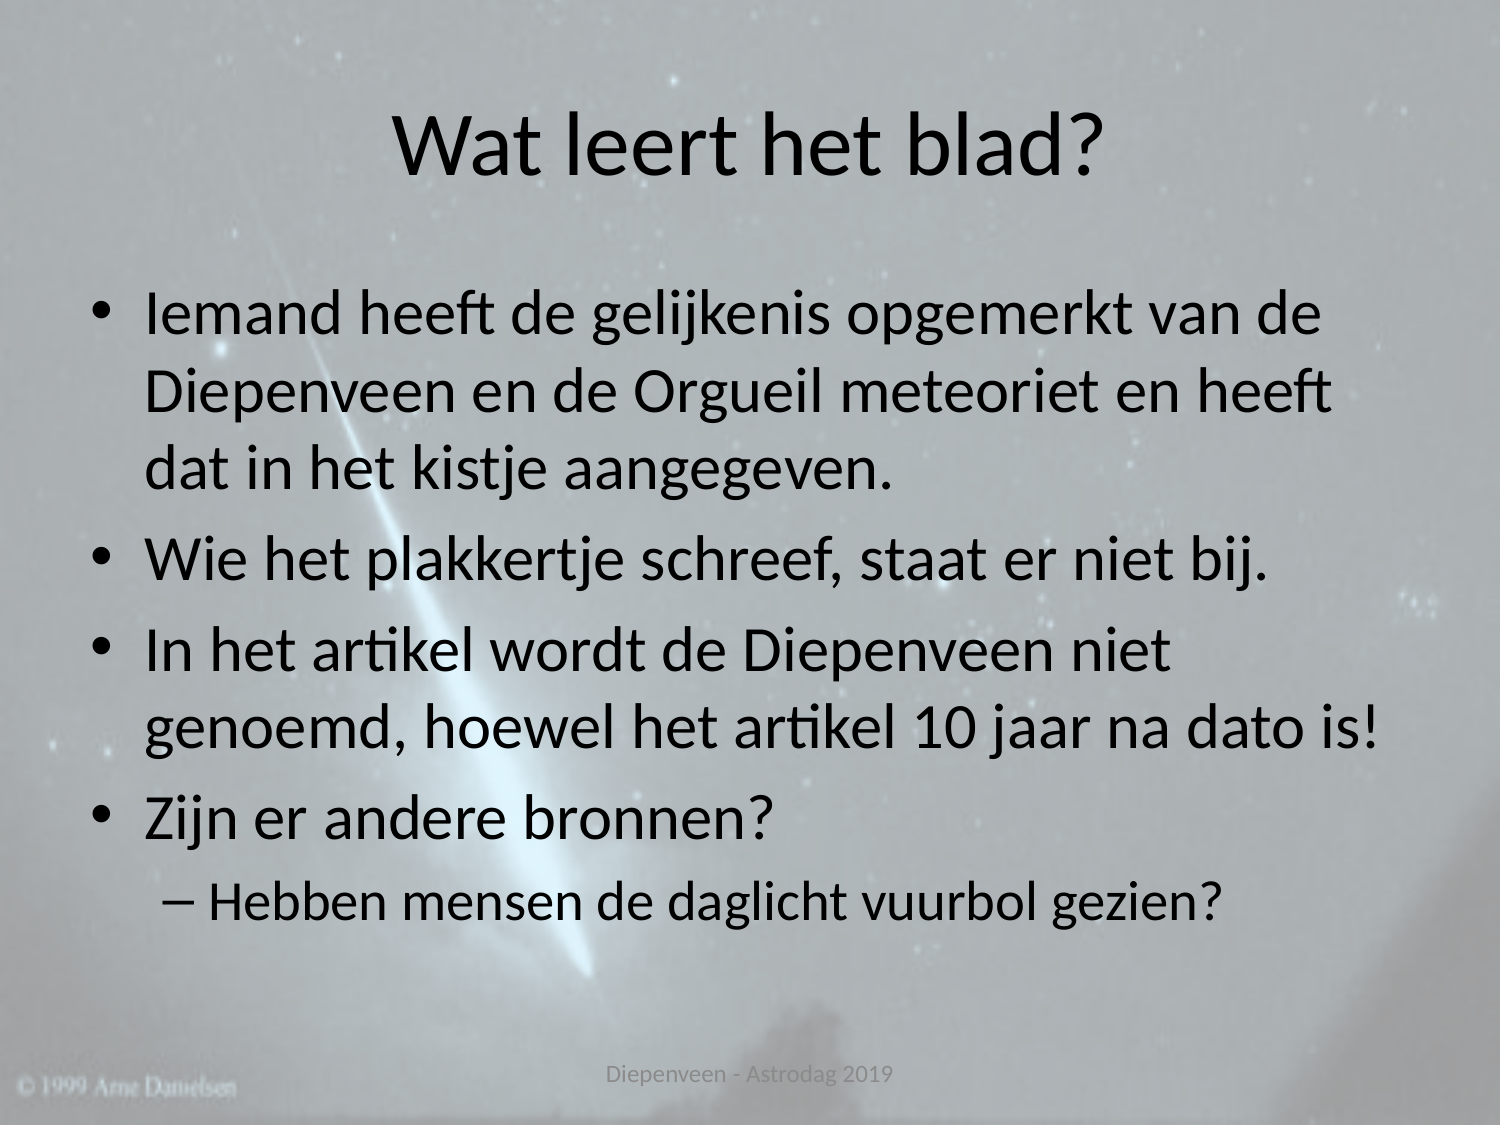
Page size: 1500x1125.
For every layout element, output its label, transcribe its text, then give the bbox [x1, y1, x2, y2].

list Iemand heeft de gelijkenis opgemerkt van de Diepenveen en de Orgueil meteoriet en heeft dat in het kistje aangegeven. Wie het plakkertje schreef, staat er niet bij. In het artikel wordt de Diepenveen niet genoemd, hoewel het artikel 10 jaar na dato is! Zijn er andere bronnen? Hebben mensen de daglicht vuurbol gezien? [75, 262, 1425, 1005]
footer Diepenveen - Astrodag 2019 [512, 1042, 988, 1103]
title Wat leert het blad? [75, 45, 1425, 233]
